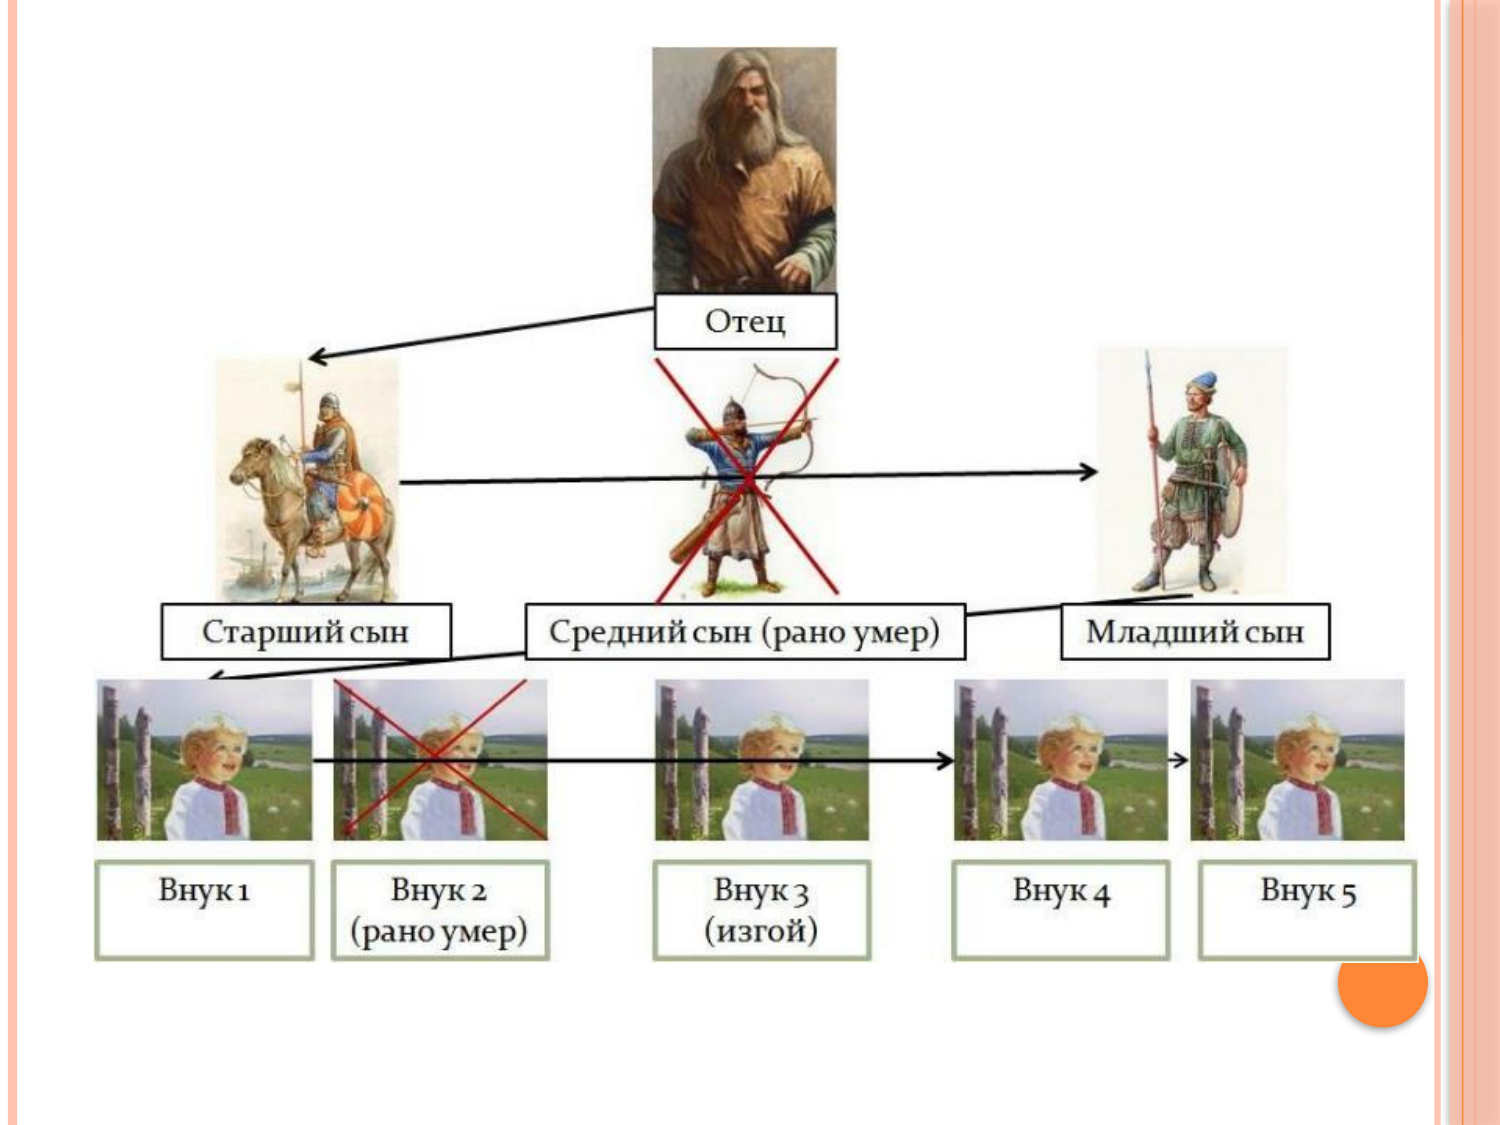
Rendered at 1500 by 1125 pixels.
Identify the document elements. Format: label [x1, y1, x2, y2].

picture [93, 46, 1419, 964]
